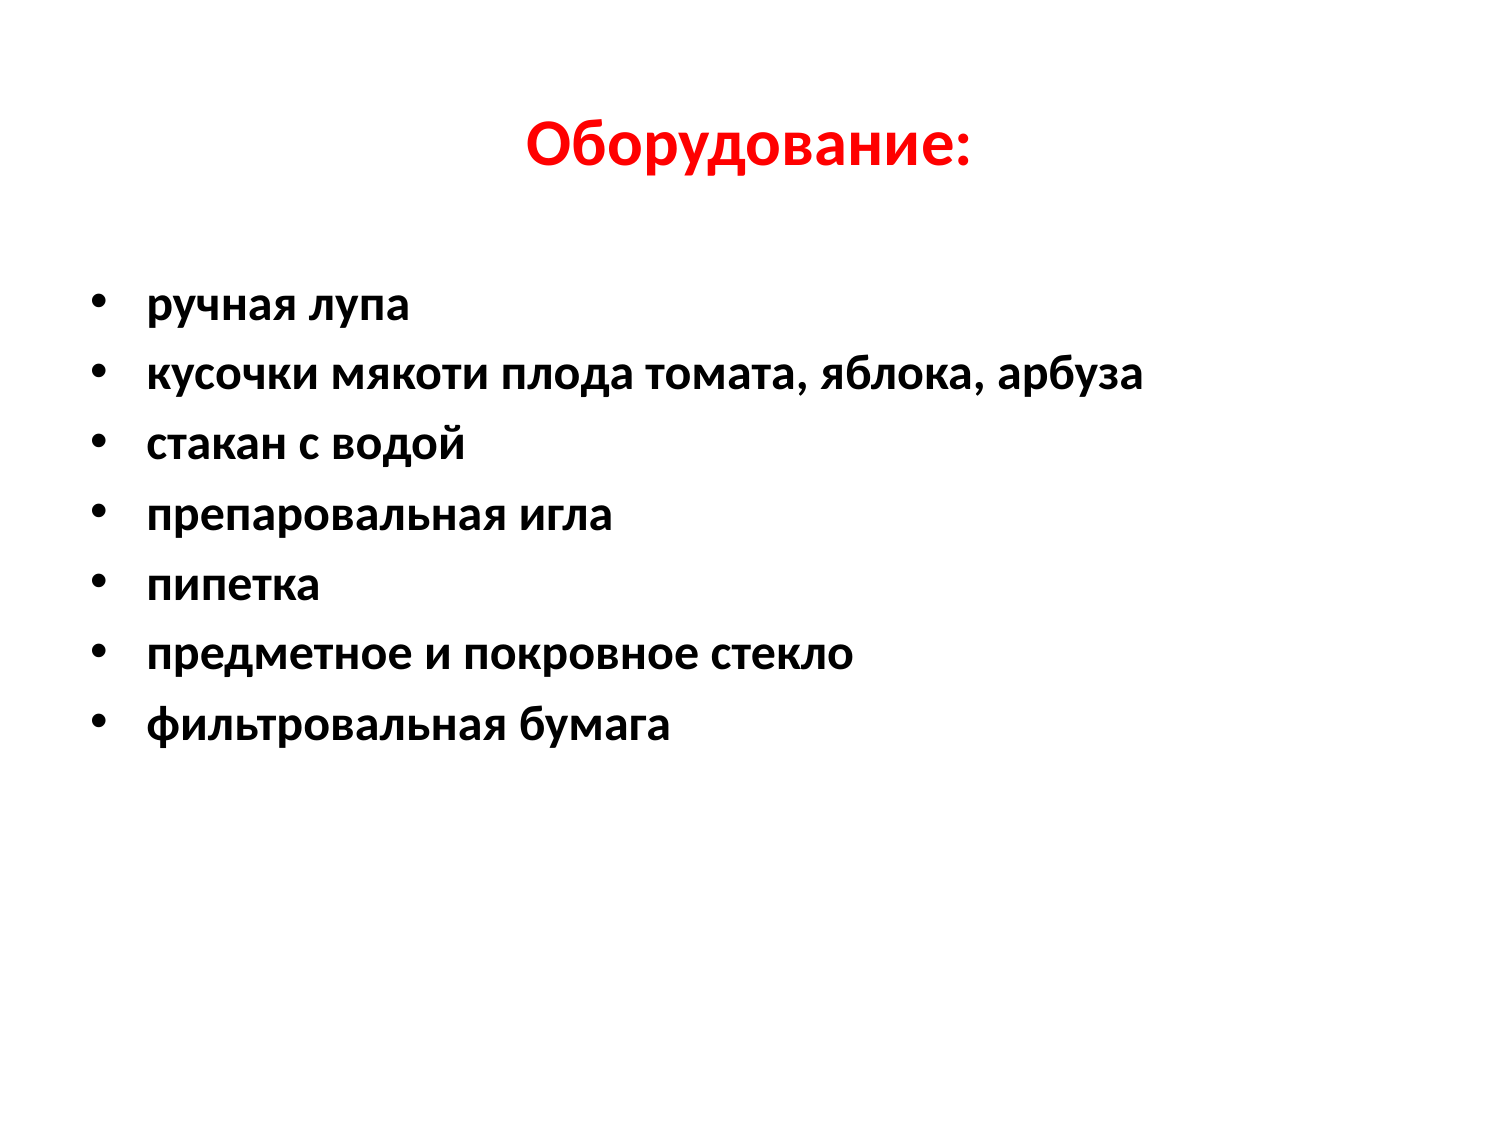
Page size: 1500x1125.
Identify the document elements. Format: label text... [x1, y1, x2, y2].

list ручная лупа кусочки мякоти плода томата, яблока, арбуза стакан с водой препаровальная игла пипетка предметное и покровное стекло фильтровальная бумага [75, 262, 1425, 1005]
title Оборудование: [75, 45, 1425, 233]
